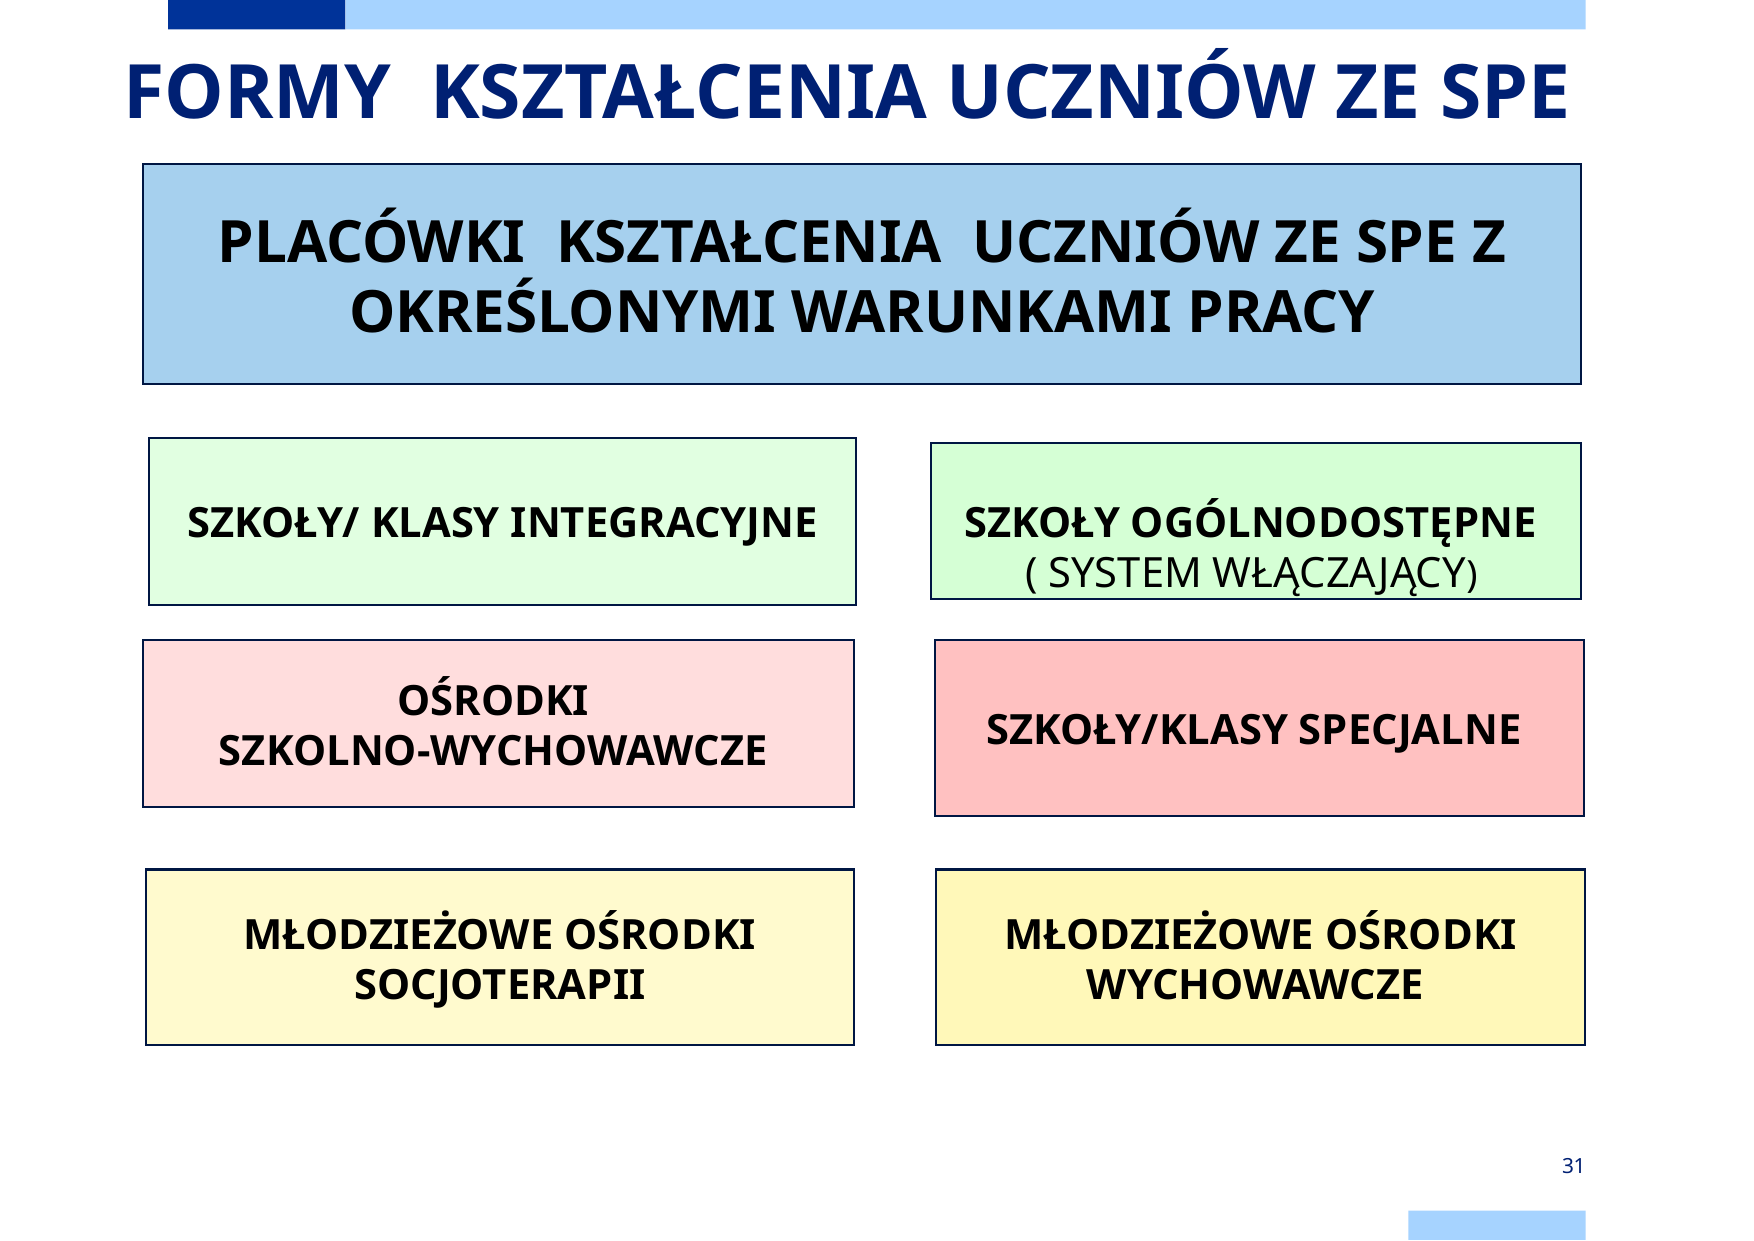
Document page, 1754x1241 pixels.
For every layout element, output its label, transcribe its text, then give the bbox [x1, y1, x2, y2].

text_box PLACÓWKI KSZTAŁCENIA UCZNIÓW ZE SPE Z OKREŚLONYMI WARUNKAMI PRACY [142, 163, 1582, 385]
slide_number 31 [1408, 1151, 1586, 1182]
title FORMY KSZTAŁCENIA UCZNIÓW ZE SPE [109, 59, 1586, 325]
text_box OŚRODKI SZKOLNO-WYCHOWAWCZE [142, 639, 855, 808]
text_box MŁODZIEŻOWE OŚRODKI WYCHOWAWCZE [935, 868, 1586, 1046]
text_box MŁODZIEŻOWE OŚRODKI SOCJOTERAPII [145, 868, 855, 1046]
text_box SZKOŁY OGÓLNODOSTĘPNE ( SYSTEM WŁĄCZAJĄCY) [930, 442, 1582, 600]
text_box SZKOŁY/KLASY SPECJALNE [934, 639, 1585, 817]
text_box SZKOŁY/ KLASY INTEGRACYJNE [148, 437, 857, 606]
